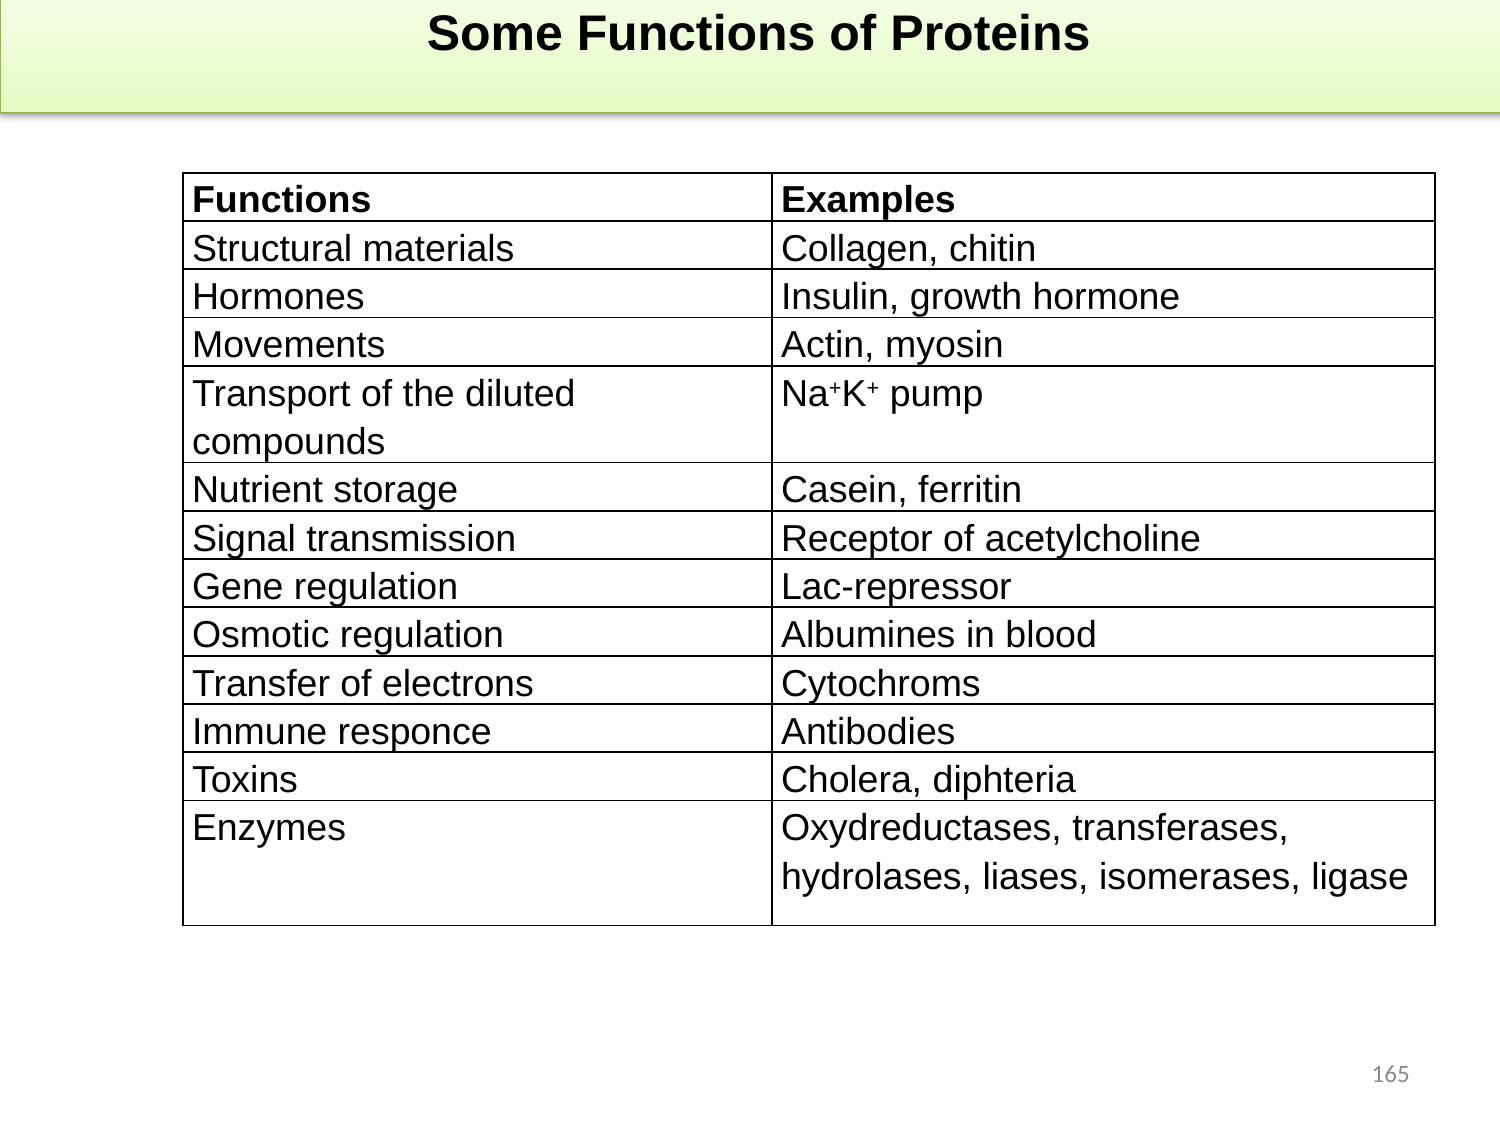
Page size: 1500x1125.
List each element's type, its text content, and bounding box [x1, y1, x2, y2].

table_cell Gene regulation [184, 560, 771, 606]
table_cell Transfer of electrons [184, 657, 771, 703]
table_cell Nutrient storage [184, 463, 771, 510]
table_cell Immune responce [184, 705, 771, 751]
table_cell Oxydreductases, transferases, hydrolases, liases, isomerases, ligase [773, 801, 1434, 925]
table_cell Signal transmission [184, 512, 771, 558]
table_cell Toxins [184, 753, 771, 800]
table_cell Cytochroms [773, 657, 1434, 703]
table_cell Antibodies [773, 705, 1434, 751]
table_cell Na+K+ pump [773, 367, 1434, 462]
table_cell Structural materials [184, 222, 771, 268]
table_cell Movements [184, 318, 771, 365]
table_cell Cholera, diphteria [773, 753, 1434, 800]
table_cell Lac-repressor [773, 560, 1434, 606]
table_cell Transport of the diluted compounds [184, 367, 771, 462]
text_box Some Functions of Proteins [0, 0, 1500, 114]
table_cell Osmotic regulation [184, 608, 771, 655]
table_header Functions [184, 174, 771, 220]
table_cell Hormones [184, 270, 771, 317]
table_cell Casein, ferritin [773, 463, 1434, 510]
table_cell Albumines in blood [773, 608, 1434, 655]
table_header Examples [773, 174, 1434, 220]
slide_number 165 [1074, 1042, 1425, 1103]
table_cell Enzymes [184, 801, 771, 925]
table_cell Collagen, chitin [773, 222, 1434, 268]
table_cell Receptor of acetylcholine [773, 512, 1434, 558]
table_cell Insulin, growth hormone [773, 270, 1434, 317]
table_cell Actin, myosin [773, 318, 1434, 365]
